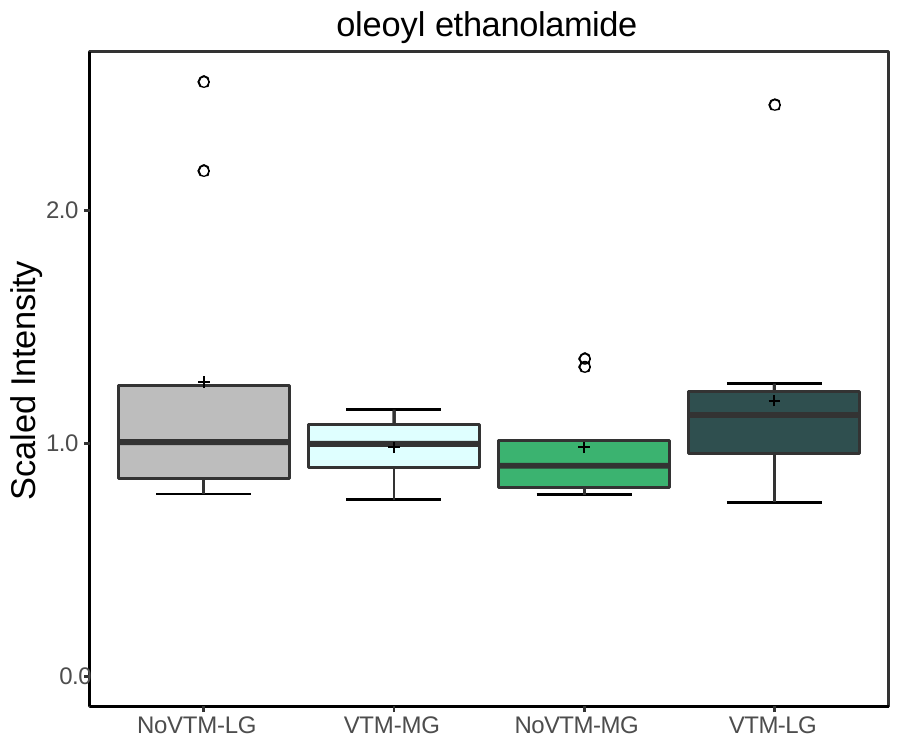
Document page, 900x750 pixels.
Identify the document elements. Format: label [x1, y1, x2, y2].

text_box [334, 0, 644, 44]
text_box [83, 50, 891, 738]
footer [57, 661, 95, 750]
text_box [1, 256, 82, 503]
text_box [44, 192, 82, 224]
slide_number [134, 713, 275, 750]
